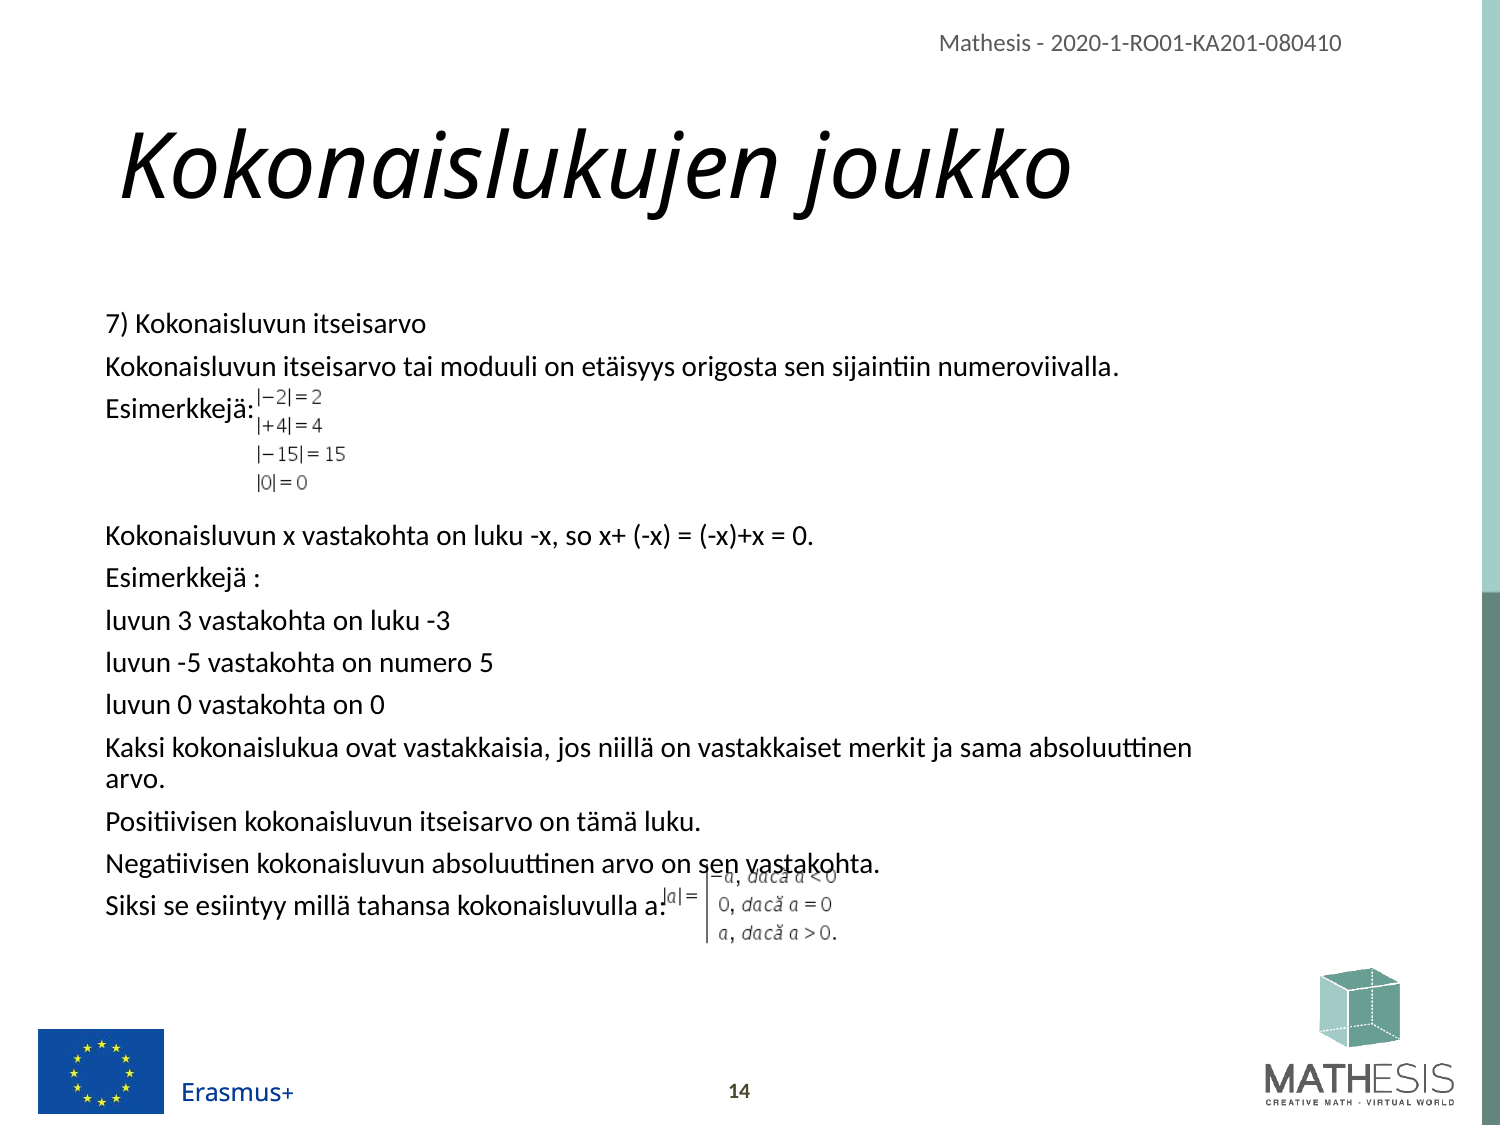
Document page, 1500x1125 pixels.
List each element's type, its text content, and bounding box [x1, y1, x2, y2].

list 7) Kokonaisluvun itseisarvo Kokonaisluvun itseisarvo tai moduuli on etäisyys origosta sen sijaintiin numeroviivalla. Esimerkkejä: Kokonaisluvun x vastakohta on luku -x, so x+ (-x) = (-x)+x = 0. Esimerkkejä : luvun 3 vastakohta on luku -3 luvun -5 vastakohta on numero 5 luvun 0 vastakohta on 0 Kaksi kokonaislukua ovat vastakkaisia, jos niillä on vastakkaiset merkit ja sama absoluuttinen arvo. Positiivisen kokonaisluvun itseisarvo on tämä luku. Negatiivisen kokonaisluvun absoluuttinen arvo on sen vastakohta. Siksi se esiintyy millä tahansa kokonaisluvulla a: [90, 301, 1265, 935]
picture [663, 864, 837, 959]
picture [257, 385, 347, 492]
picture [38, 1029, 164, 1114]
title Kokonaislukujen joukko [103, 59, 1397, 278]
